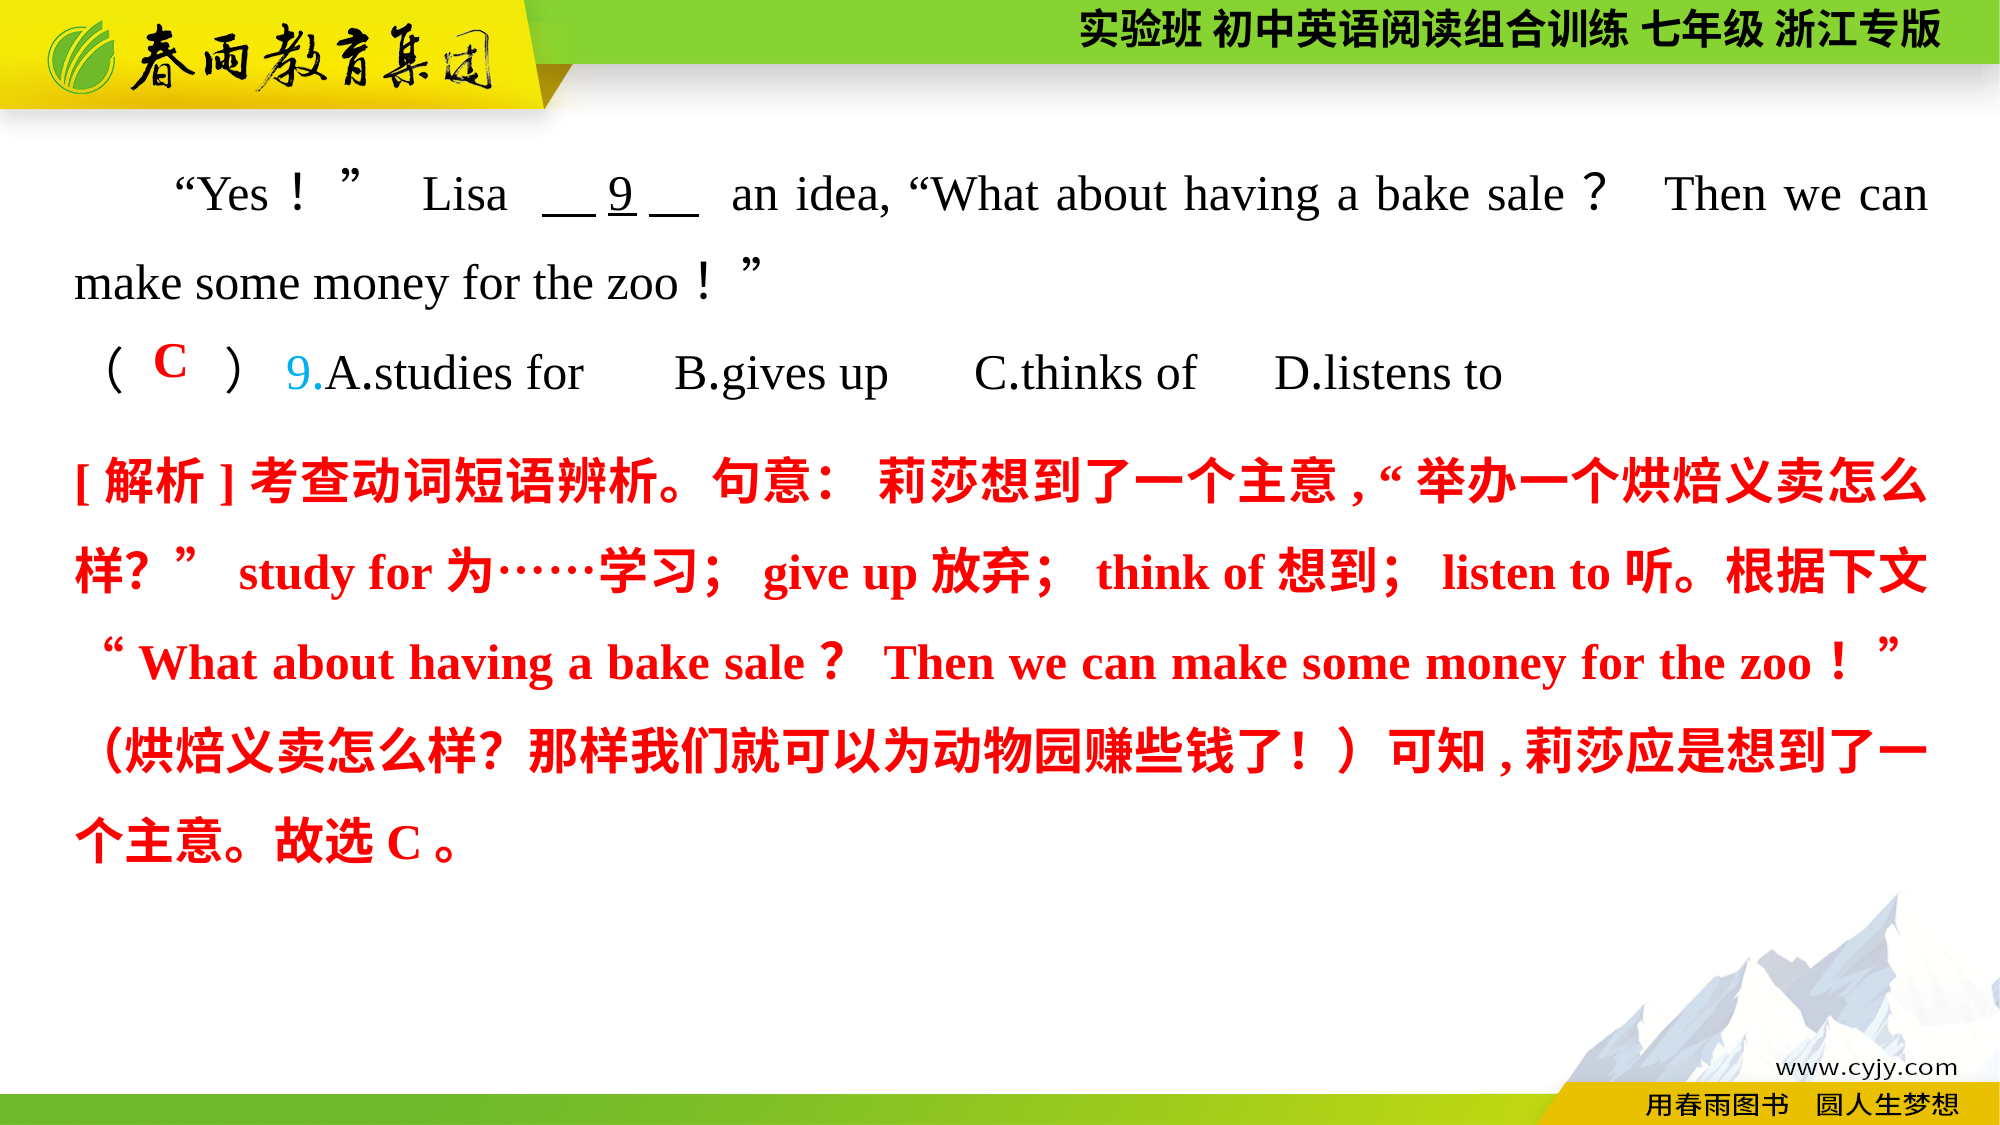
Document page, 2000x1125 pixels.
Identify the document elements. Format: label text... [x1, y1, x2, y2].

list “Yes！” Lisa 9 an idea, “What about having a bake sale？ Then we can make some money for the zoo！” （ ）9.A.studies for B.gives up C.thinks of D.listens to [59, 122, 1944, 411]
text_box [解析]考查动词短语辨析。句意： 莉莎想到了一个主意, “举办一个烘焙义卖怎么样？”study for为……学习；give up放弃；think of想到；listen to听。根据下文“What about having a bake sale？Then we can make some money for the zoo！”（烘焙义卖怎么样？那样我们就可以为动物园赚些钱了！）可知,莉莎应是想到了一个主意。故选C。 [59, 411, 1944, 877]
text_box C [138, 320, 204, 395]
picture [0, 0, 2000, 1125]
